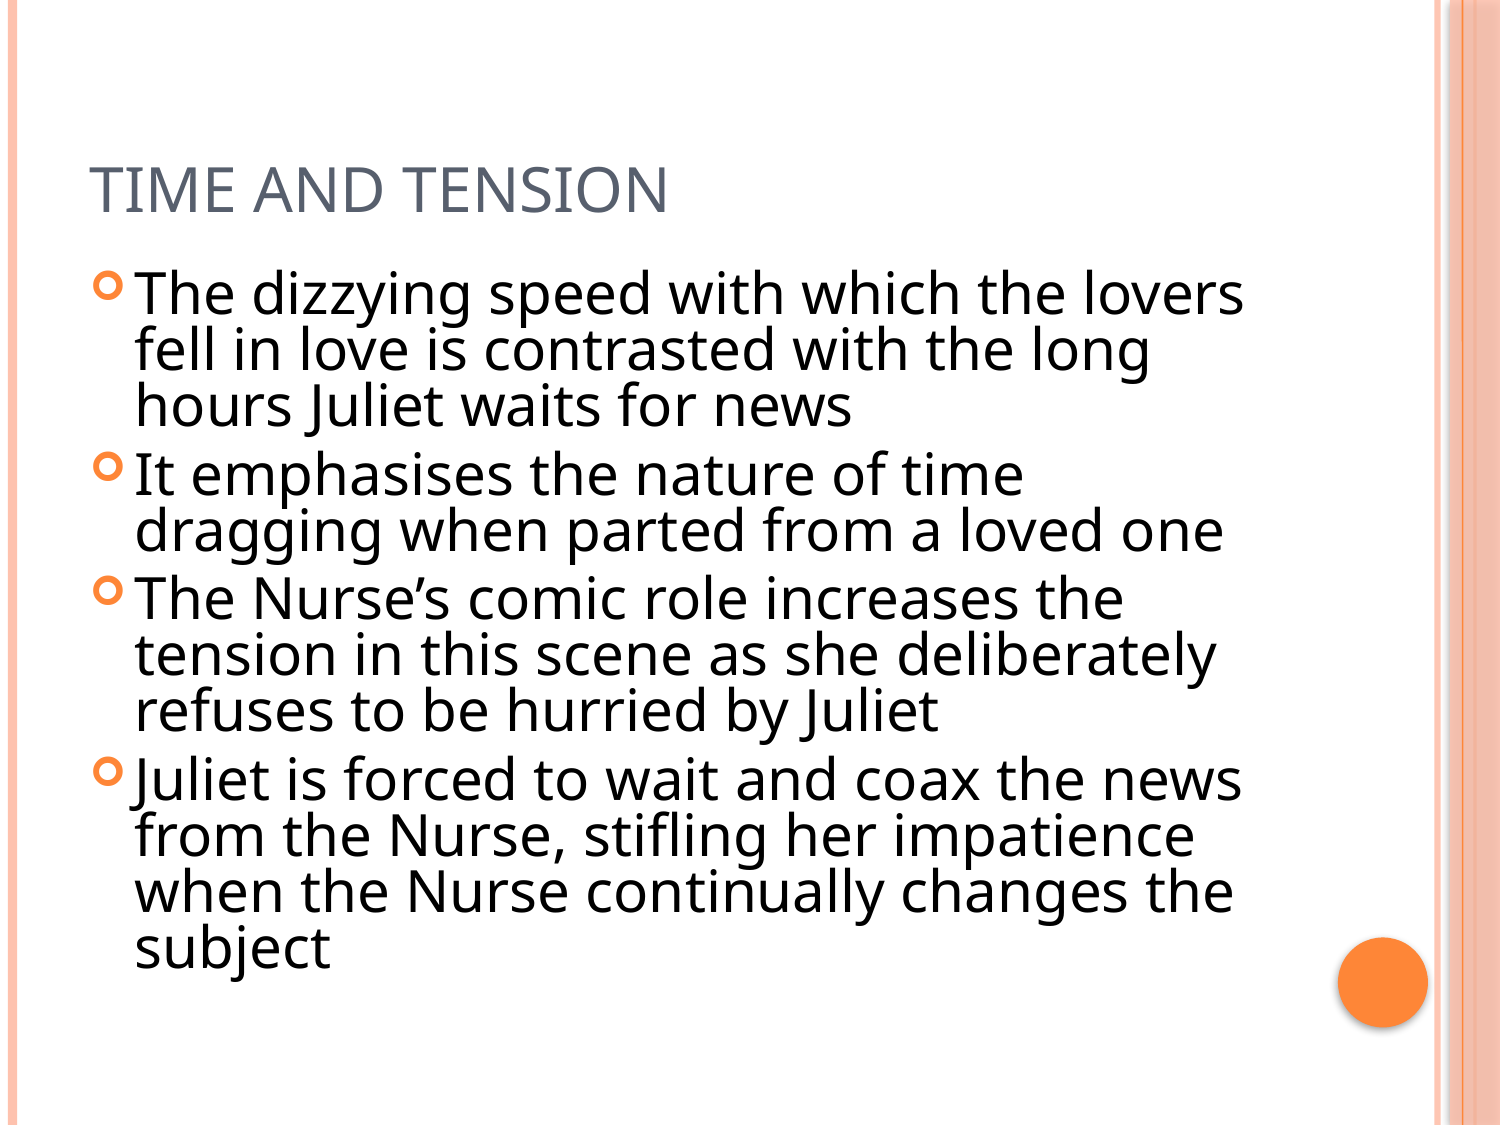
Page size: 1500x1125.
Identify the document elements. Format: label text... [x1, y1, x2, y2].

list The dizzying speed with which the lovers fell in love is contrasted with the long hours Juliet waits for news It emphasises the nature of time dragging when parted from a loved one The Nurse’s comic role increases the tension in this scene as she deliberately refuses to be hurried by Juliet Juliet is forced to wait and coax the news from the Nurse, stifling her impatience when the Nurse continually changes the subject [75, 262, 1300, 1062]
title Time and Tension [75, 45, 1300, 233]
